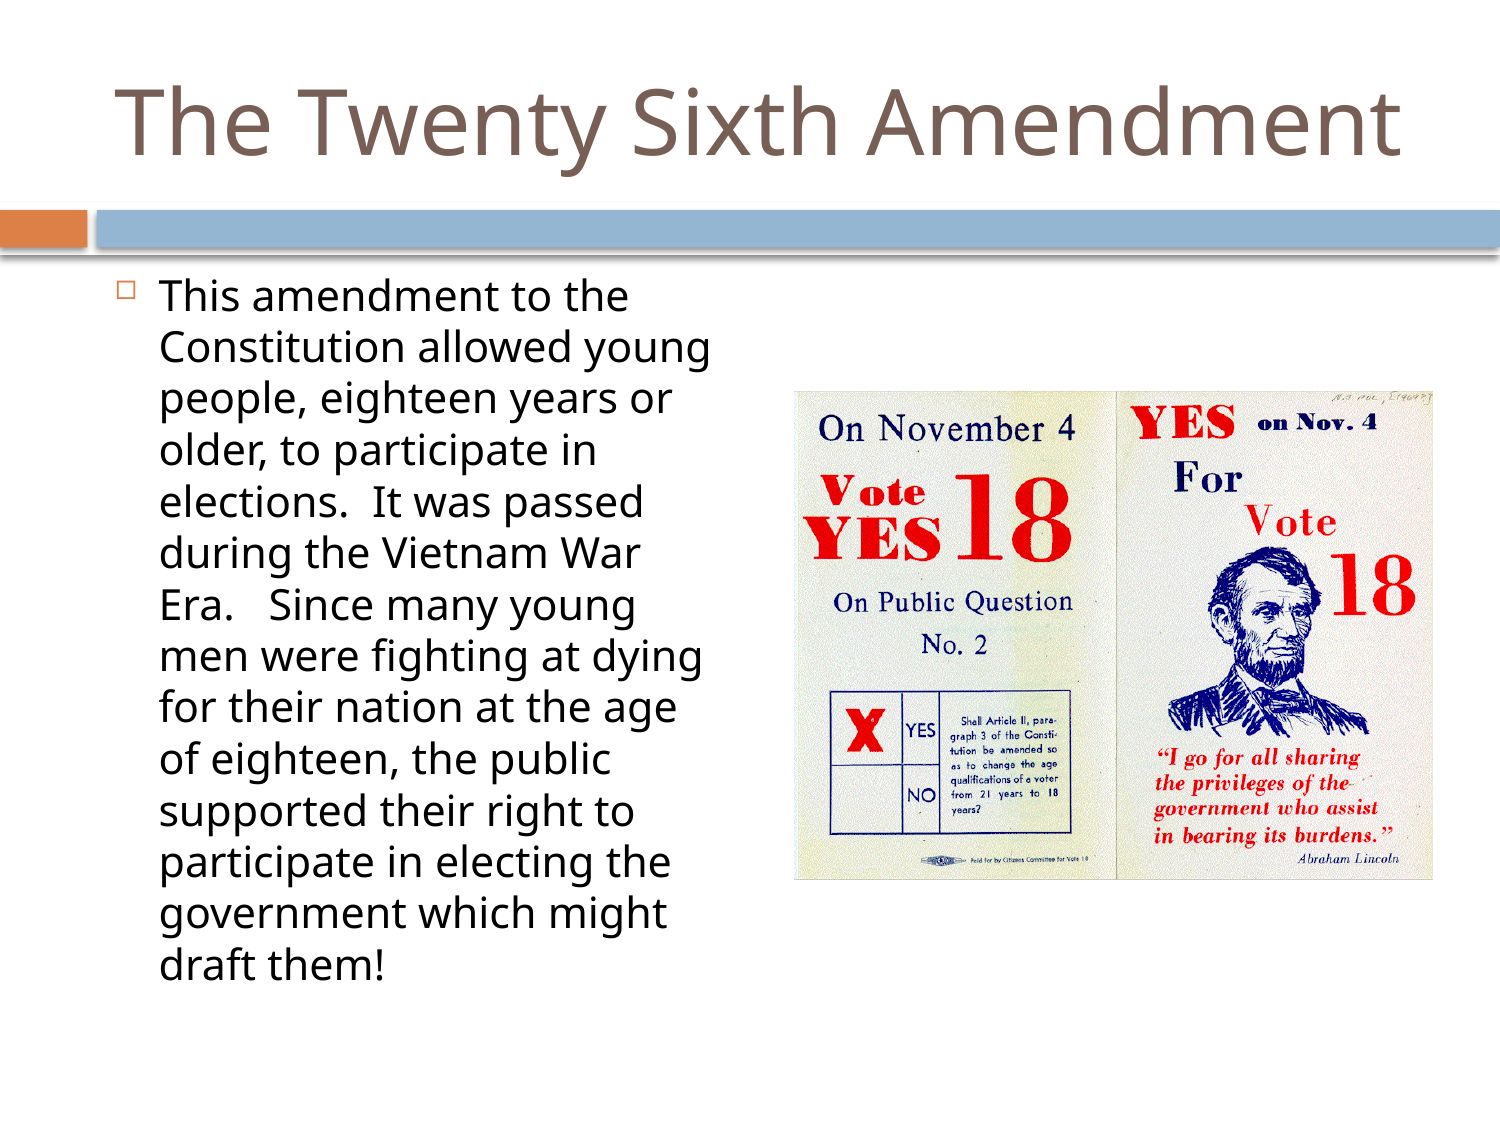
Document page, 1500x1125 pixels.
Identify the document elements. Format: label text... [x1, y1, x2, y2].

list This amendment to the Constitution allowed young people, eighteen years or older, to participate in elections. It was passed during the Vietnam War Era. Since many young men were fighting at dying for their nation at the age of eighteen, the public supported their right to participate in electing the government which might draft them! [99, 260, 738, 1011]
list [794, 391, 1433, 881]
title The Twenty Sixth Amendment [99, 37, 1438, 200]
